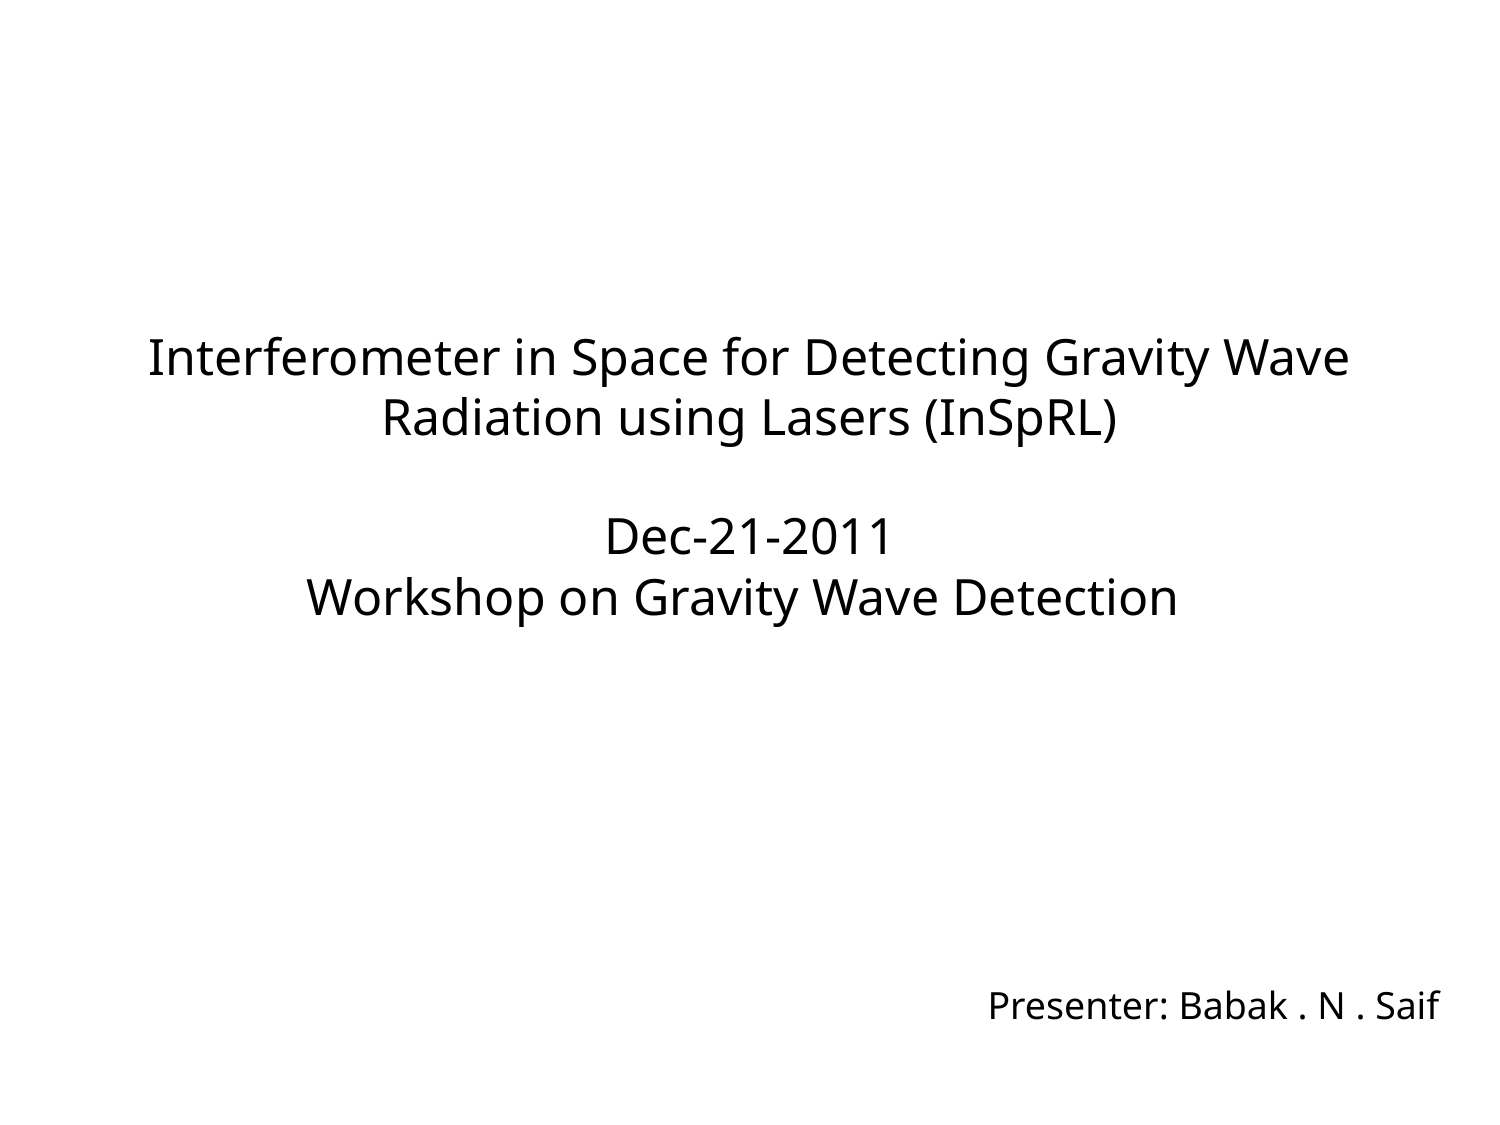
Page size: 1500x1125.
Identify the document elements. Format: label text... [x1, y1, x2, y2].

title Interferometer in Space for Detecting Gravity Wave Radiation using Lasers (InSpRL) Dec-21-2011 Workshop on Gravity Wave Detection [75, 237, 1425, 713]
text_box Presenter: Babak . N . Saif [972, 974, 1455, 1035]
